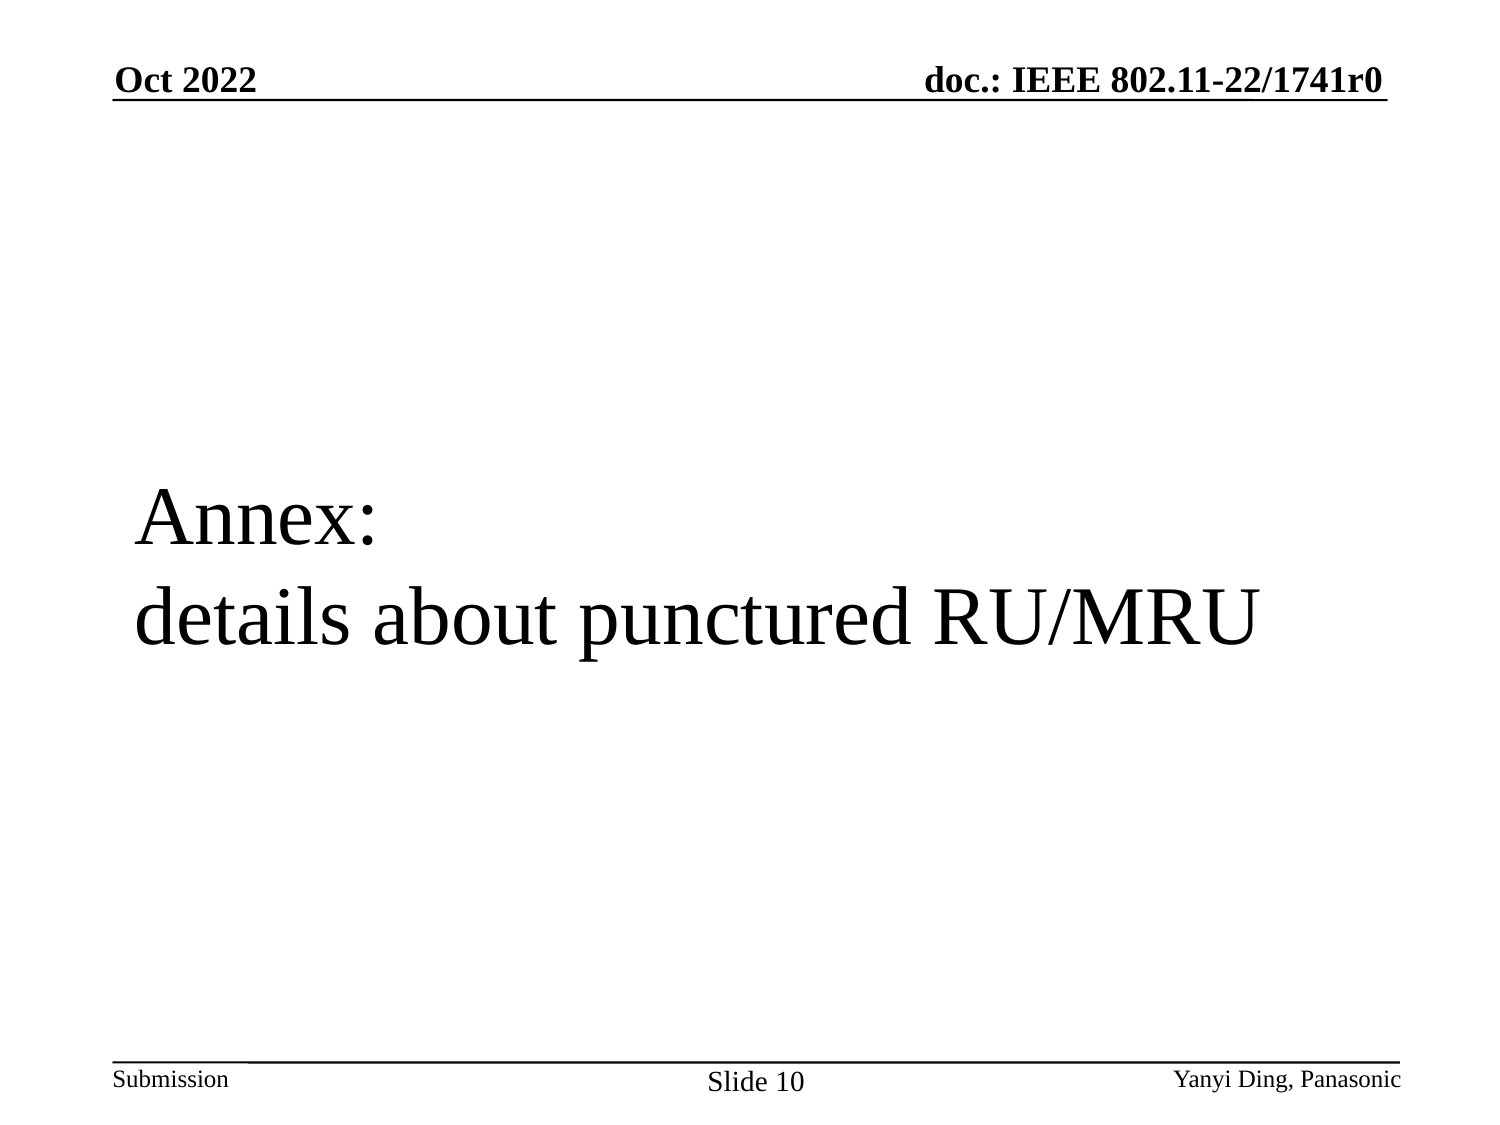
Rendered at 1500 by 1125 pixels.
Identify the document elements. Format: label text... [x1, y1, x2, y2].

text_box Annex: details about punctured RU/MRU [119, 453, 1278, 669]
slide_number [114, 54, 259, 101]
slide_number Slide 10 [704, 1061, 808, 1098]
footer Yanyi Ding, Panasonic [1170, 1061, 1402, 1093]
